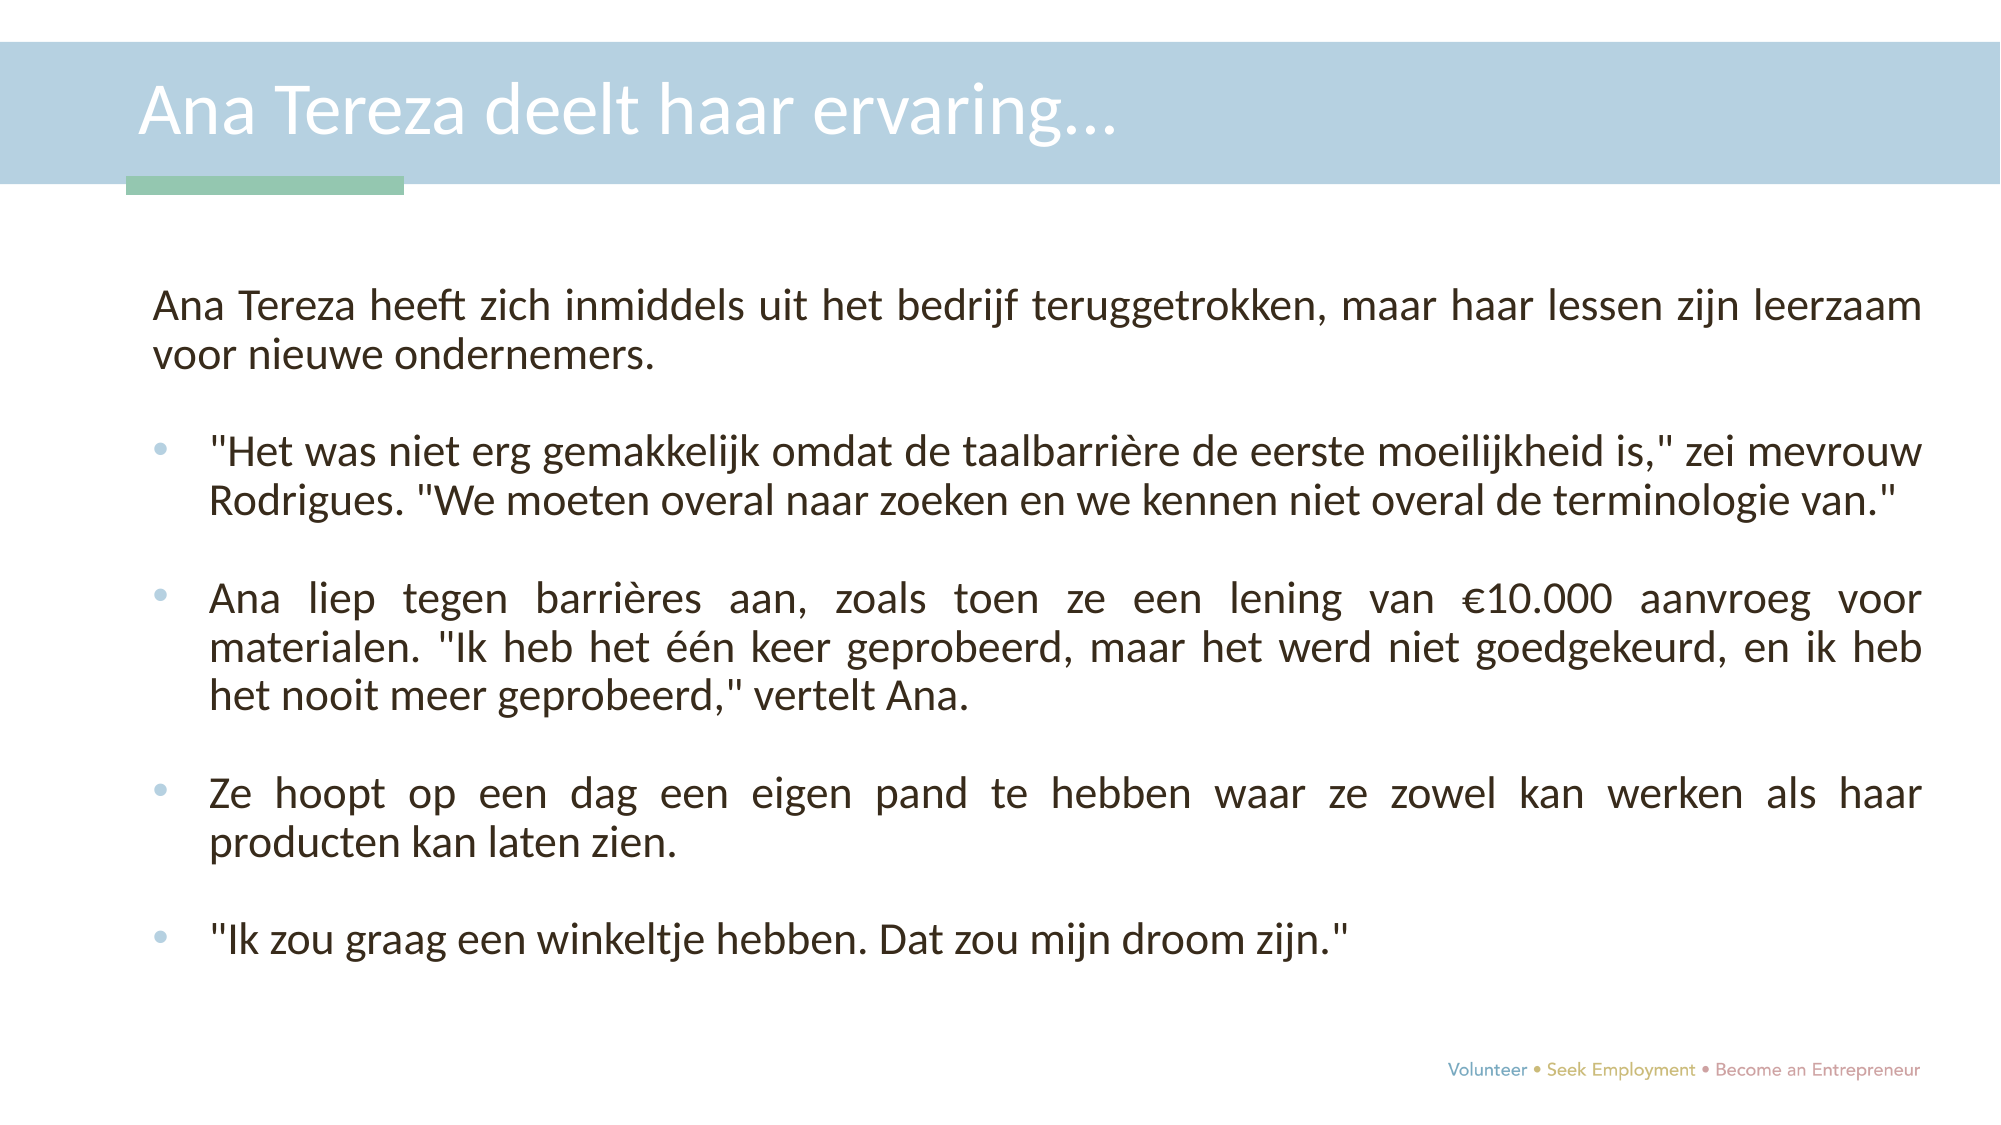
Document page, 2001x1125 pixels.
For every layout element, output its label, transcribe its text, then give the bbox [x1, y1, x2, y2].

list Ana Tereza heeft zich inmiddels uit het bedrijf teruggetrokken, maar haar lessen zijn leerzaam voor nieuwe ondernemers. "Het was niet erg gemakkelijk omdat de taalbarrière de eerste moeilijkheid is," zei mevrouw Rodrigues. "We moeten overal naar zoeken en we kennen niet overal de terminologie van." Ana liep tegen barrières aan, zoals toen ze een lening van €10.000 aanvroeg voor materialen. "Ik heb het één keer geprobeerd, maar het werd niet goedgekeurd, en ik heb het nooit meer geprobeerd," vertelt Ana. Ze hoopt op een dag een eigen pand te hebben waar ze zowel kan werken als haar producten kan laten zien. "Ik zou graag een winkeltje hebben. Dat zou mijn droom zijn." [137, 273, 1940, 1040]
picture [1418, 1046, 1971, 1103]
list Ana Tereza deelt haar ervaring... [123, 51, 1913, 170]
